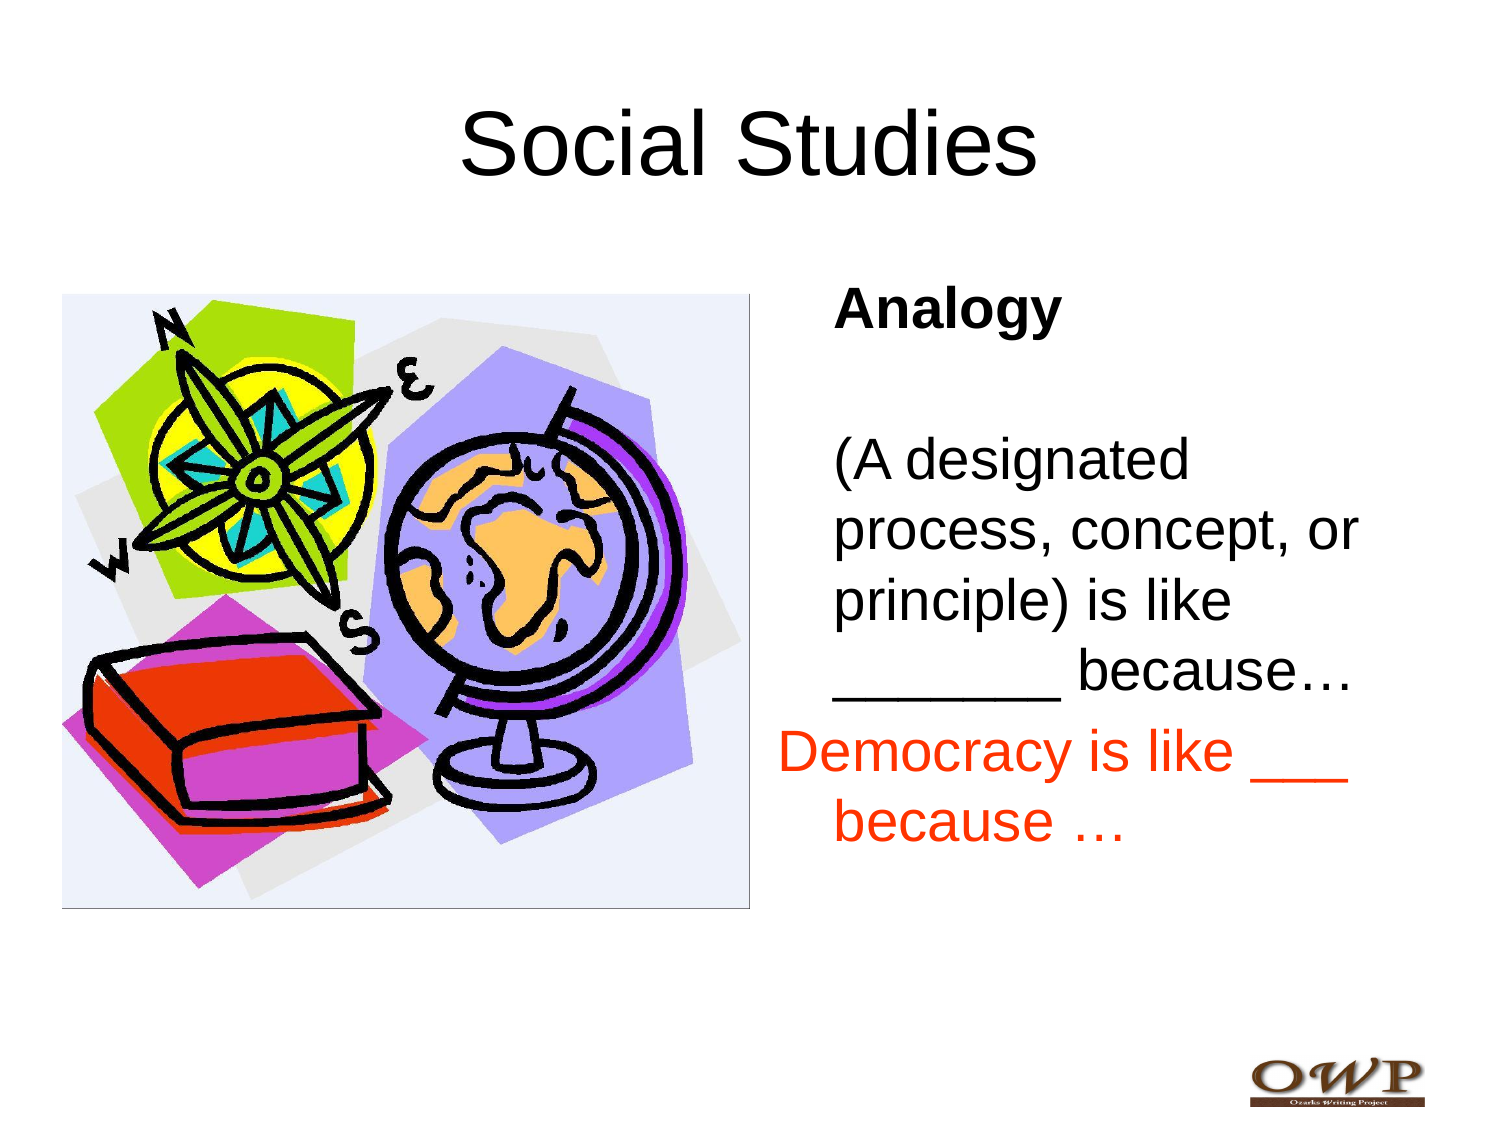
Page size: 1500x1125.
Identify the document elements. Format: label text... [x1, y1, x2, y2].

list Analogy (A designated process, concept, or principle) is like _______ because… Democracy is like ___ because … [762, 262, 1426, 1006]
picture [62, 287, 751, 910]
title Social Studies [74, 44, 1426, 233]
picture [1250, 1055, 1426, 1108]
